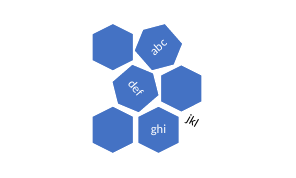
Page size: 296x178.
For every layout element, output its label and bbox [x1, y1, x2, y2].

text_box [49, 22, 246, 155]
